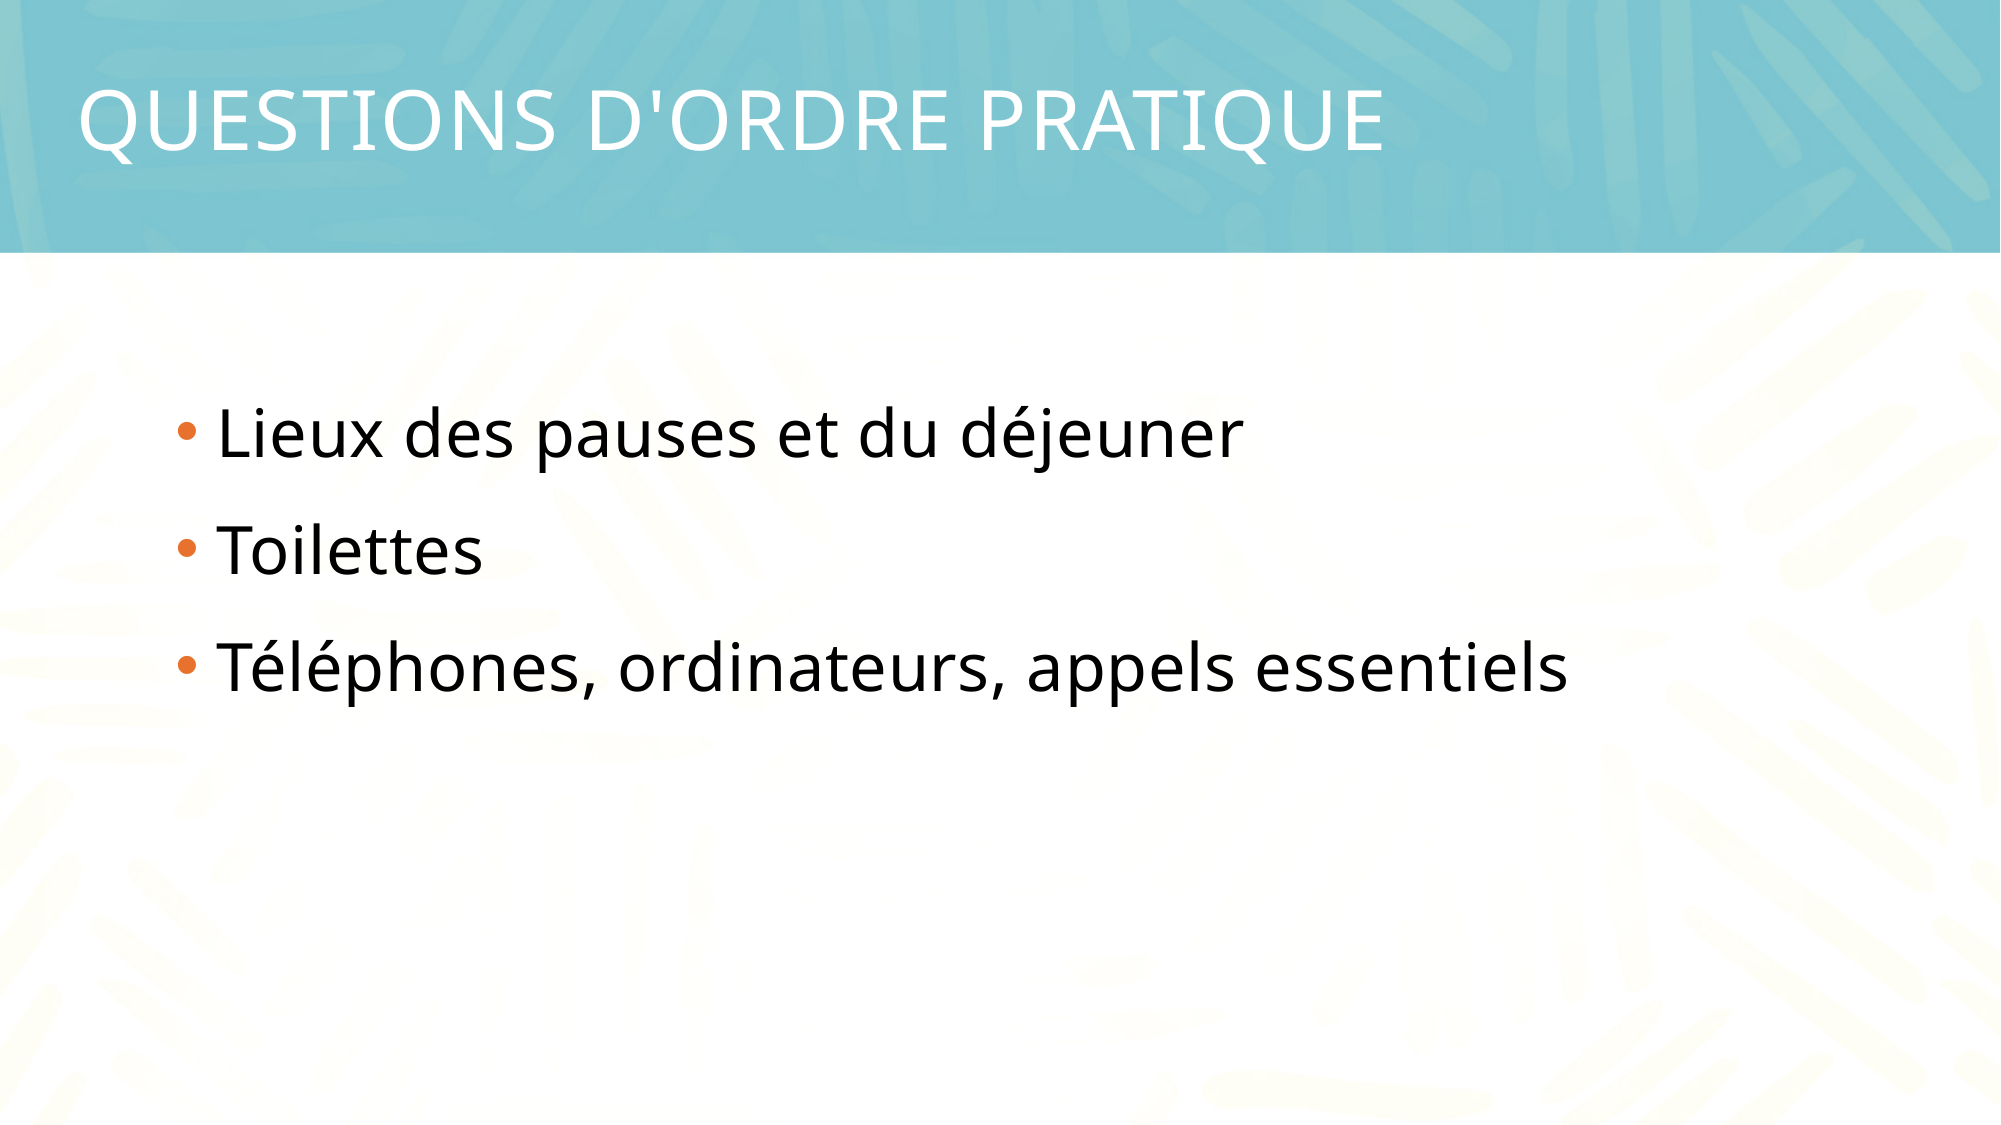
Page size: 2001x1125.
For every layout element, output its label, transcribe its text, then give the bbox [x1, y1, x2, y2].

title Questions d'ordre pratique [61, 33, 1938, 220]
picture [0, 0, 2000, 1125]
list Lieux des pauses et du déjeuner Toilettes Téléphones, ordinateurs, appels essentiels [167, 374, 1763, 1036]
